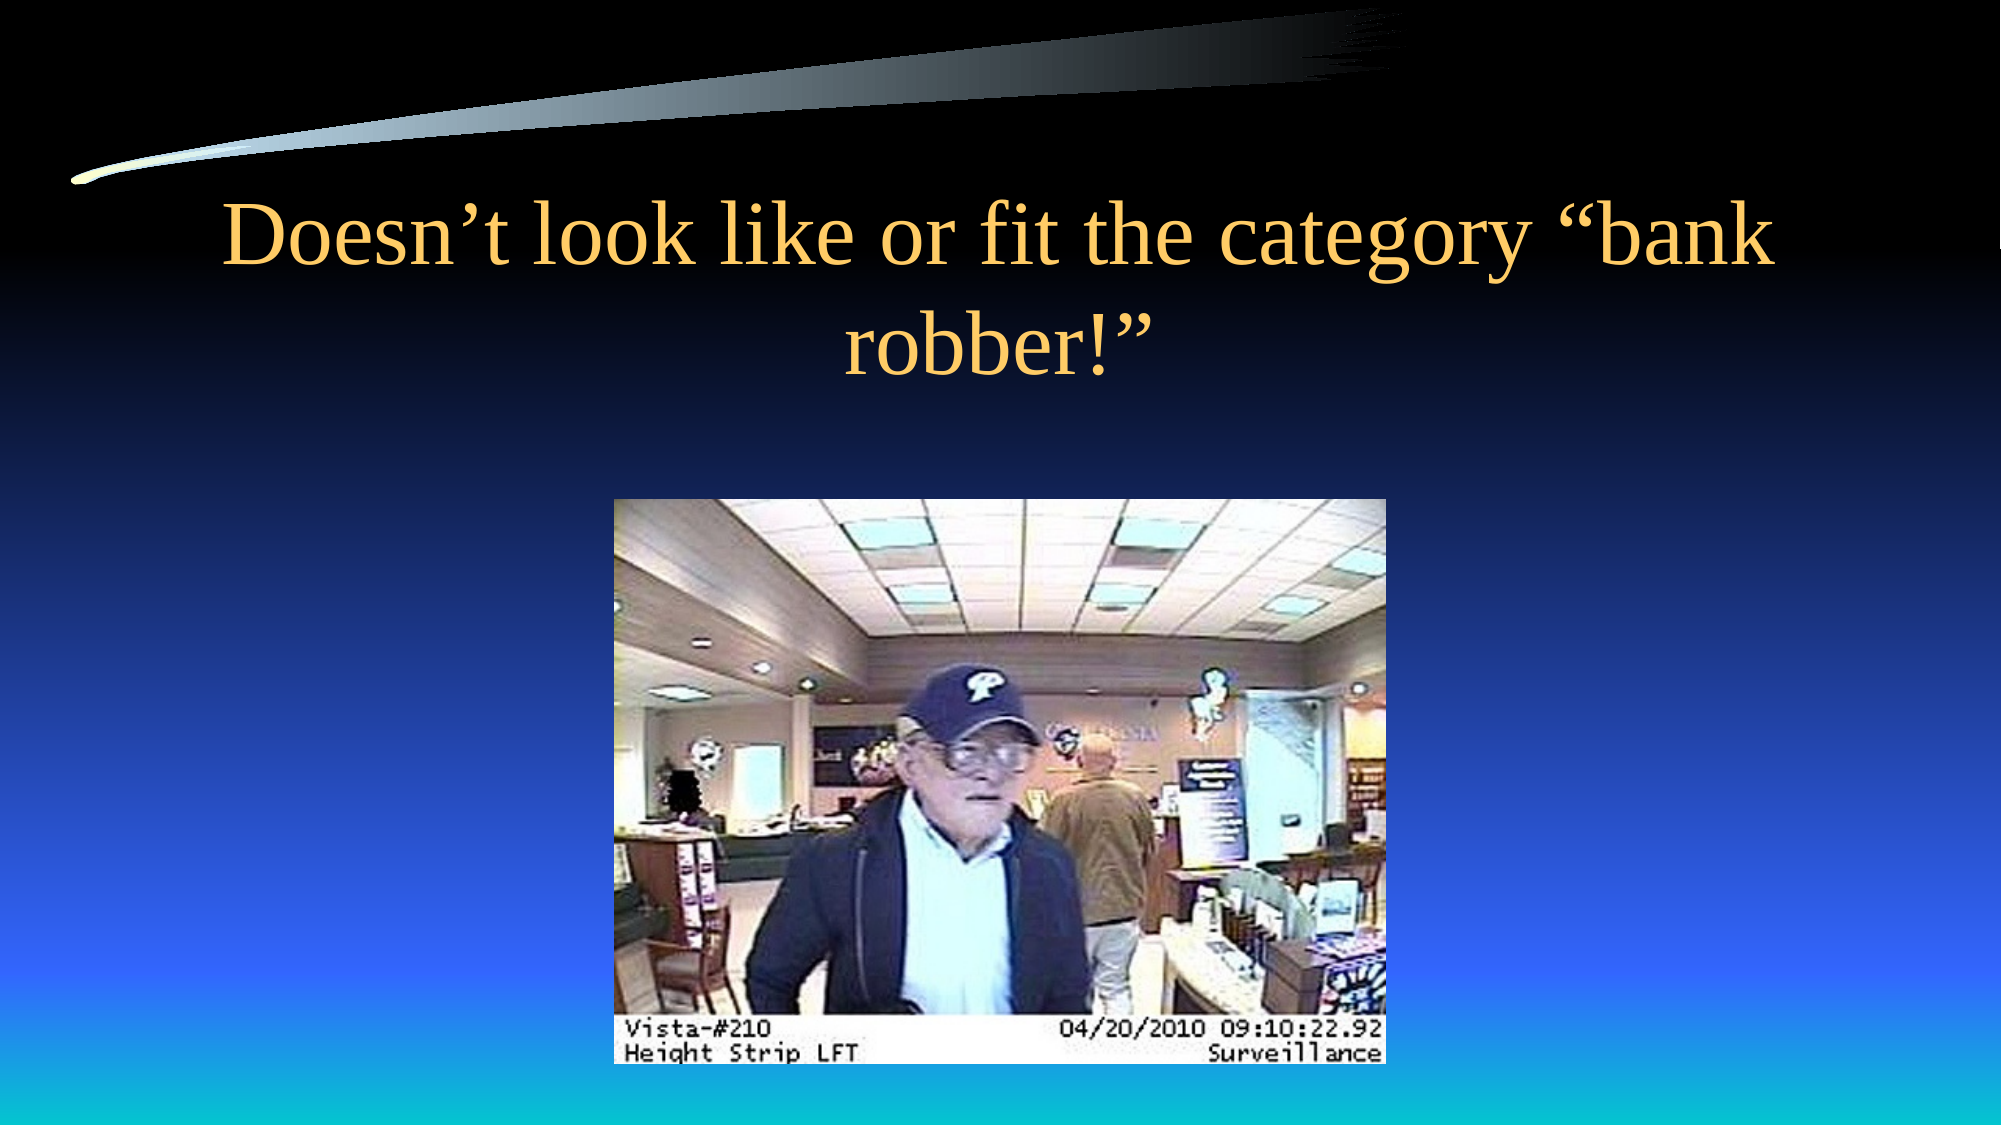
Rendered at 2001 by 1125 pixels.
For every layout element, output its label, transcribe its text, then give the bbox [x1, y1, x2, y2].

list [613, 499, 1387, 1065]
title Doesn’t look like or fit the category “bank robber!” [150, 188, 1850, 377]
